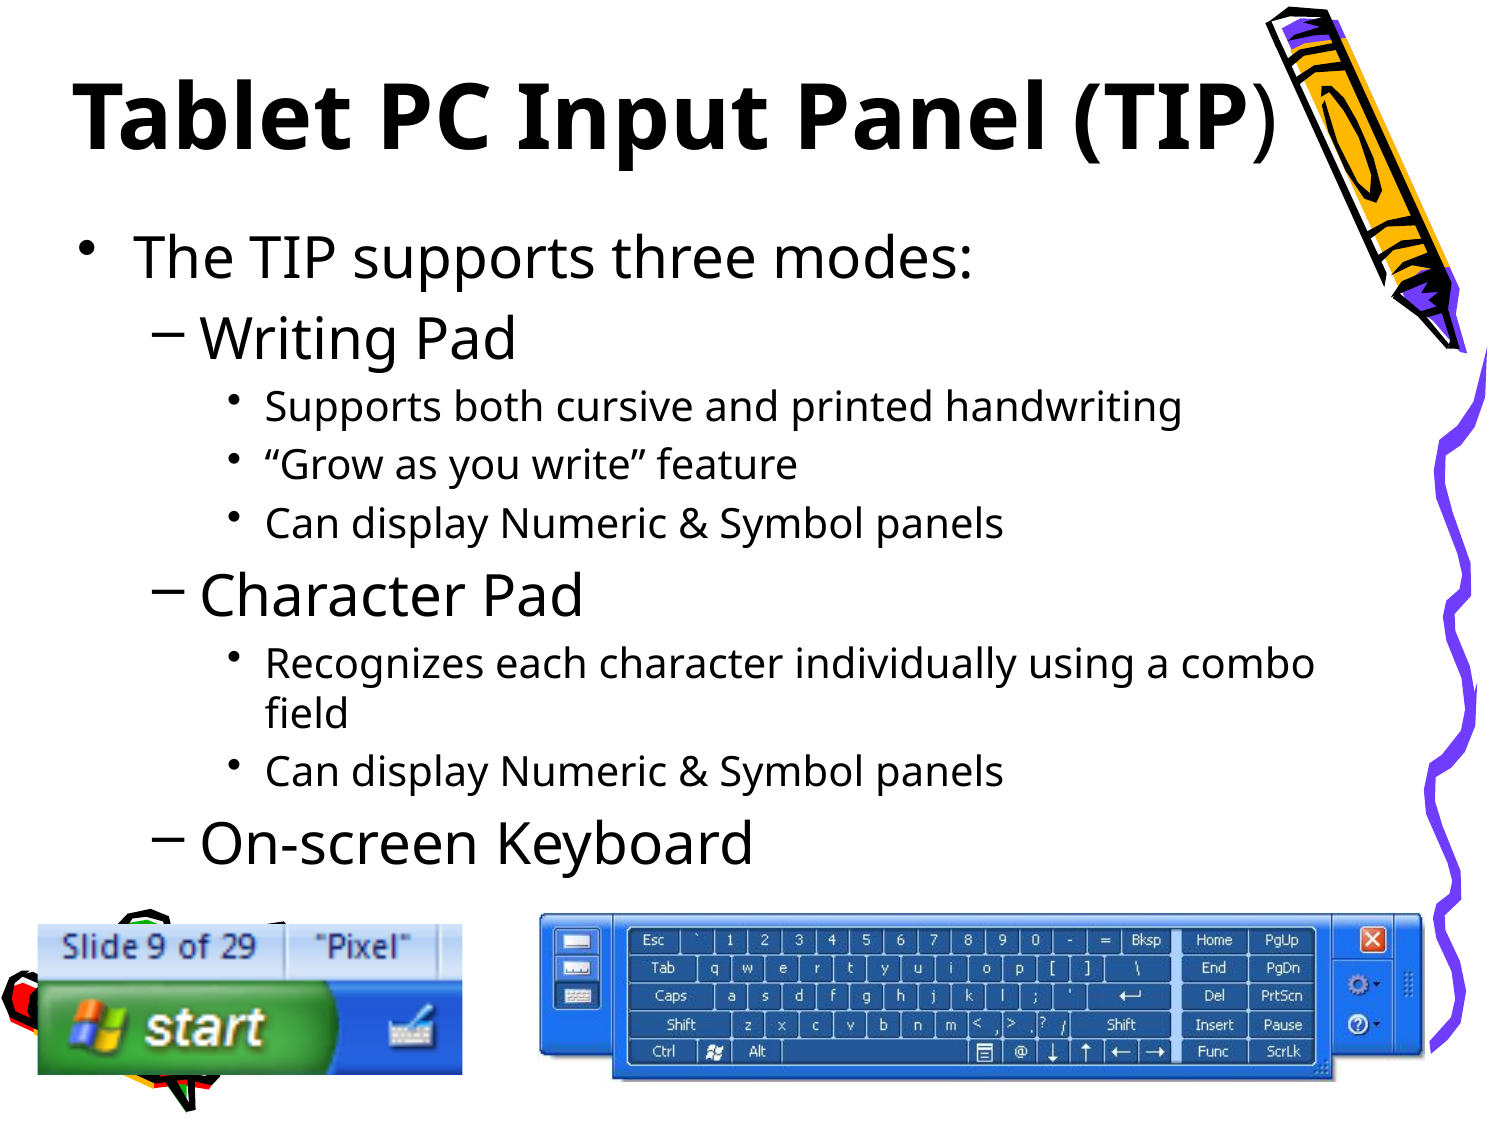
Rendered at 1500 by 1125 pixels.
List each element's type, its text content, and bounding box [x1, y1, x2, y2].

picture [537, 912, 1426, 1082]
text_box Tablet PC Input Panel (TIP) [0, 0, 1350, 225]
text_box The TIP supports three modes: Writing Pad Supports both cursive and printed handwriting “Grow as you write” feature Can display Numeric & Symbol panels Character Pad Recognizes each character individually using a combo field Can display Numeric & Symbol panels On-screen Keyboard [62, 212, 1413, 850]
picture [37, 924, 463, 1076]
